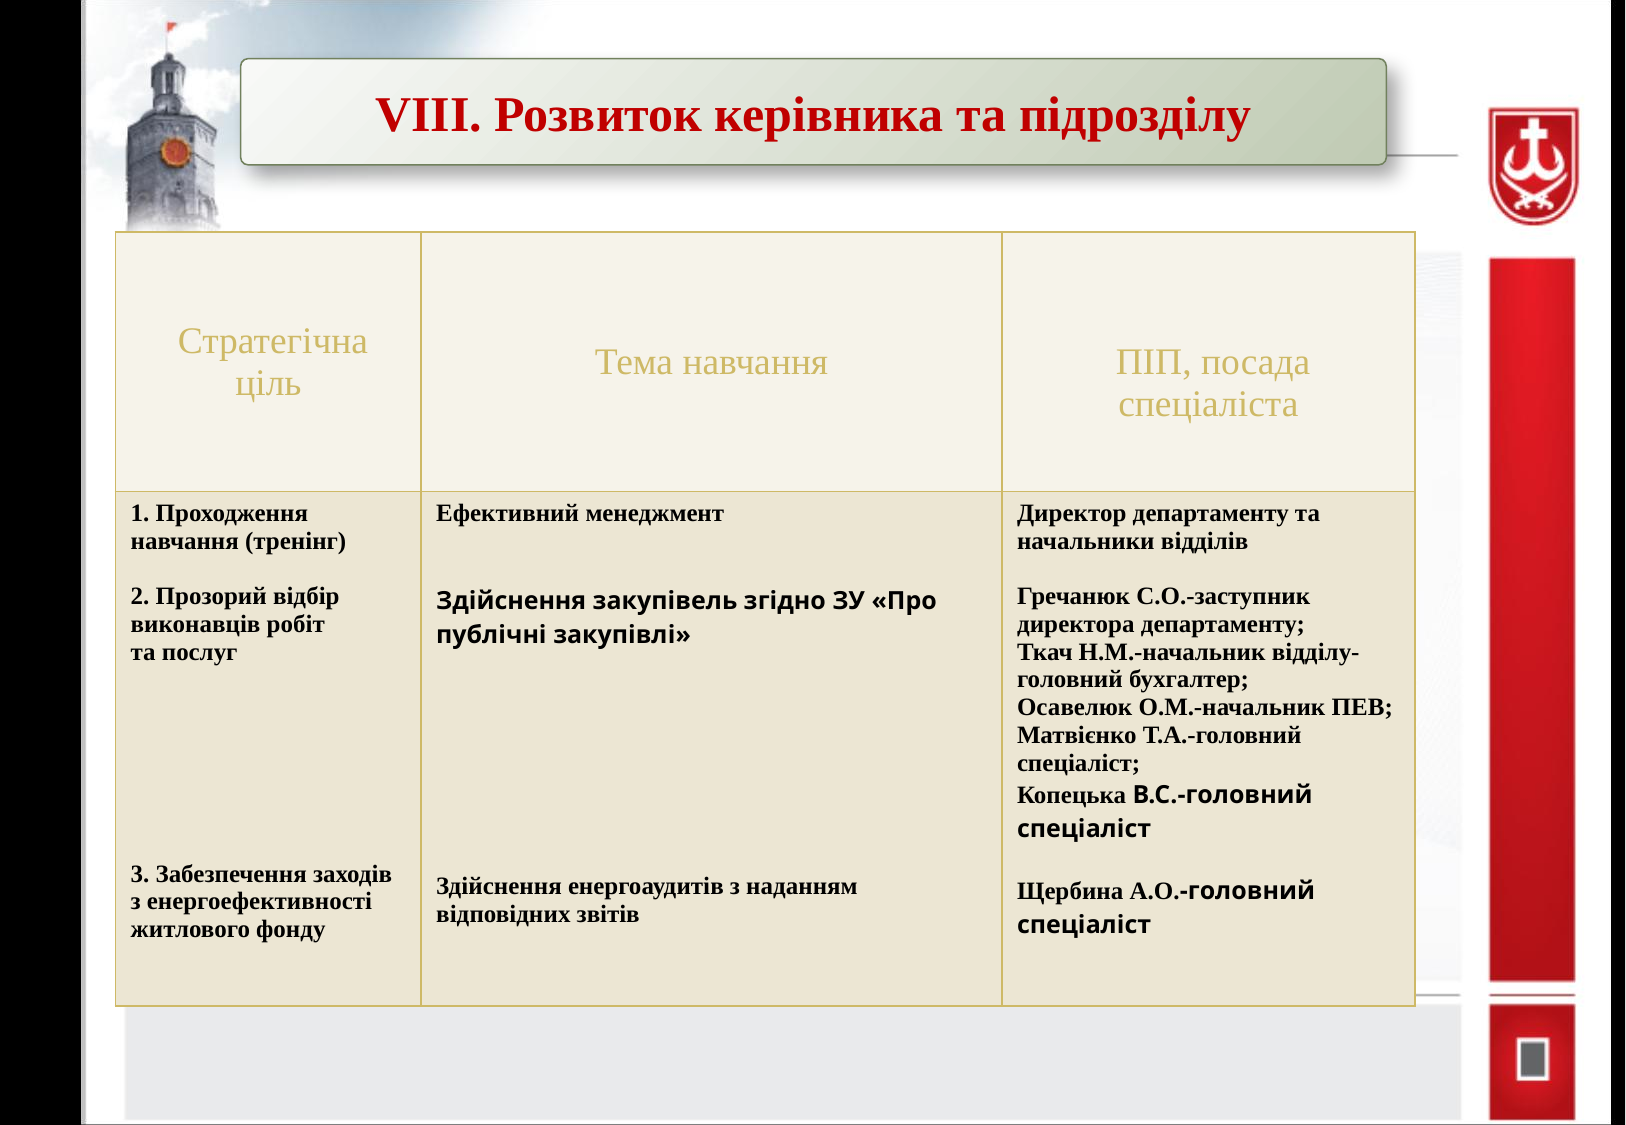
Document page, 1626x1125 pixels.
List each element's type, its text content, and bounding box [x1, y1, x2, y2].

table_header Тема навчання [422, 233, 1001, 491]
table_cell 1. Проходження навчання (тренінг) 2. Прозорий відбір виконавців робіт та послуг 3. Забезпечення заходів з енергоефективності житлового фонду [116, 492, 420, 1005]
table_header ПІП, посада спеціаліста [1003, 233, 1414, 491]
picture [0, 0, 1626, 1125]
text_box VIII. Розвиток керівника та підрозділу [239, 57, 1388, 166]
table_cell Директор департаменту та начальники відділів Гречанюк С.О.-заступник директора департаменту; Ткач Н.М.-начальник відділу-головний бухгалтер; Осавелюк О.М.-начальник ПЕВ; Матвієнко Т.А.-головний спеціаліст; Копецька В.С.-головний спеціаліст Щербина А.О.-головний спеціаліст [1003, 492, 1414, 1005]
table_cell Ефективний менеджмент Здійснення закупівель згідно ЗУ «Про публічні закупівлі» Здійснення енергоаудитів з наданням відповідних звітів [422, 492, 1001, 1005]
table_header Стратегічна ціль [116, 233, 420, 491]
